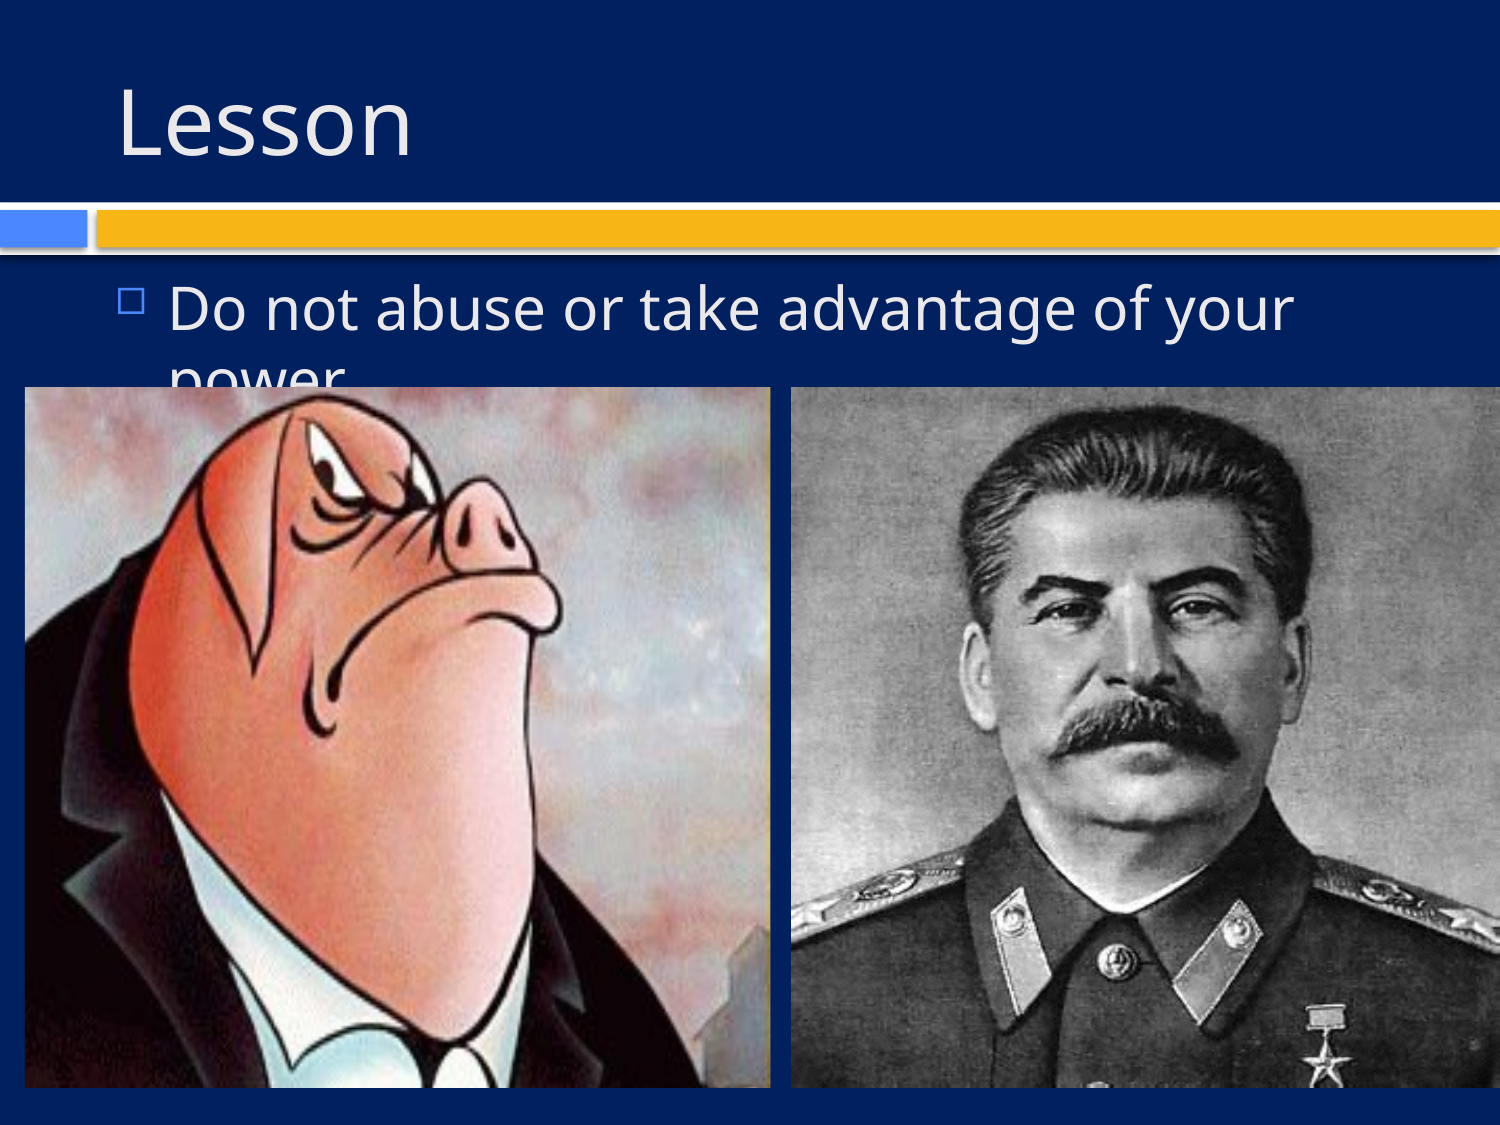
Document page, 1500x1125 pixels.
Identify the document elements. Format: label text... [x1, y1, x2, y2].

picture [791, 387, 1500, 1088]
list Do not abuse or take advantage of your power [100, 262, 1438, 1000]
title Lesson [100, 37, 1438, 200]
picture [24, 387, 771, 1088]
